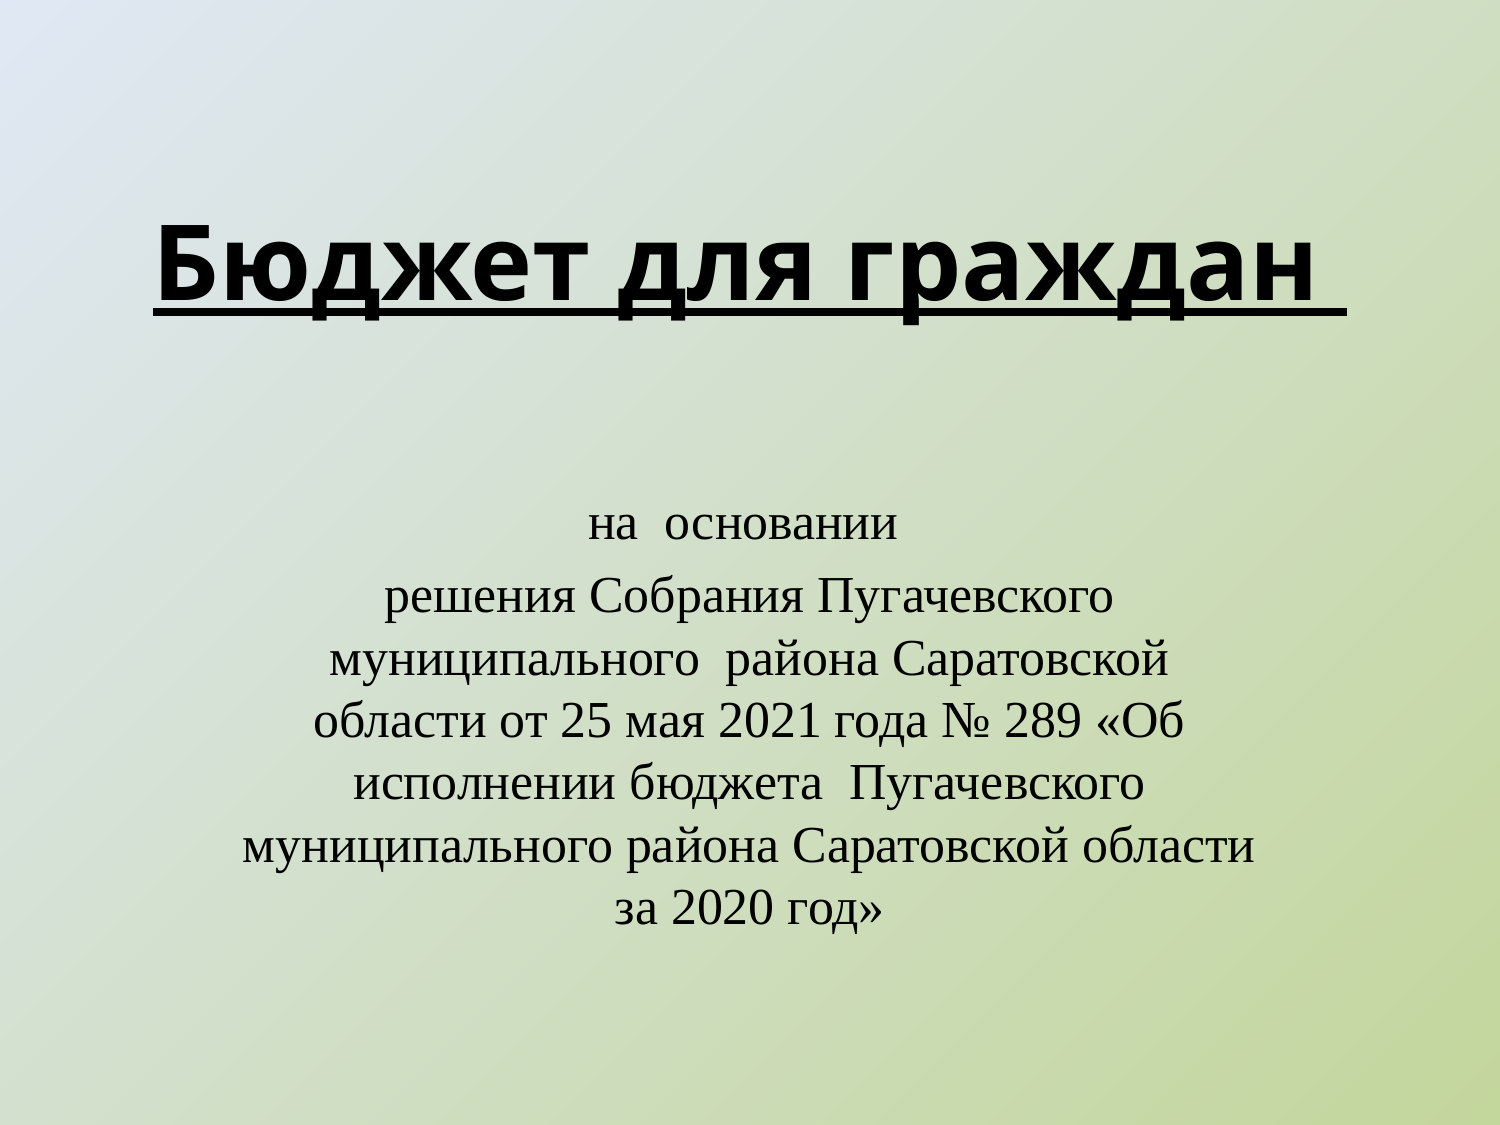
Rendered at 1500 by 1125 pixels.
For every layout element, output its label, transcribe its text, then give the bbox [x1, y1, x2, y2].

subtitle на основании решения Собрания Пугачевского муниципального района Саратовской области от 25 мая 2021 года № 289 «Об исполнении бюджета Пугачевского муниципального района Саратовской области за 2020 год» [225, 480, 1275, 950]
title Бюджет для граждан [112, 152, 1388, 457]
